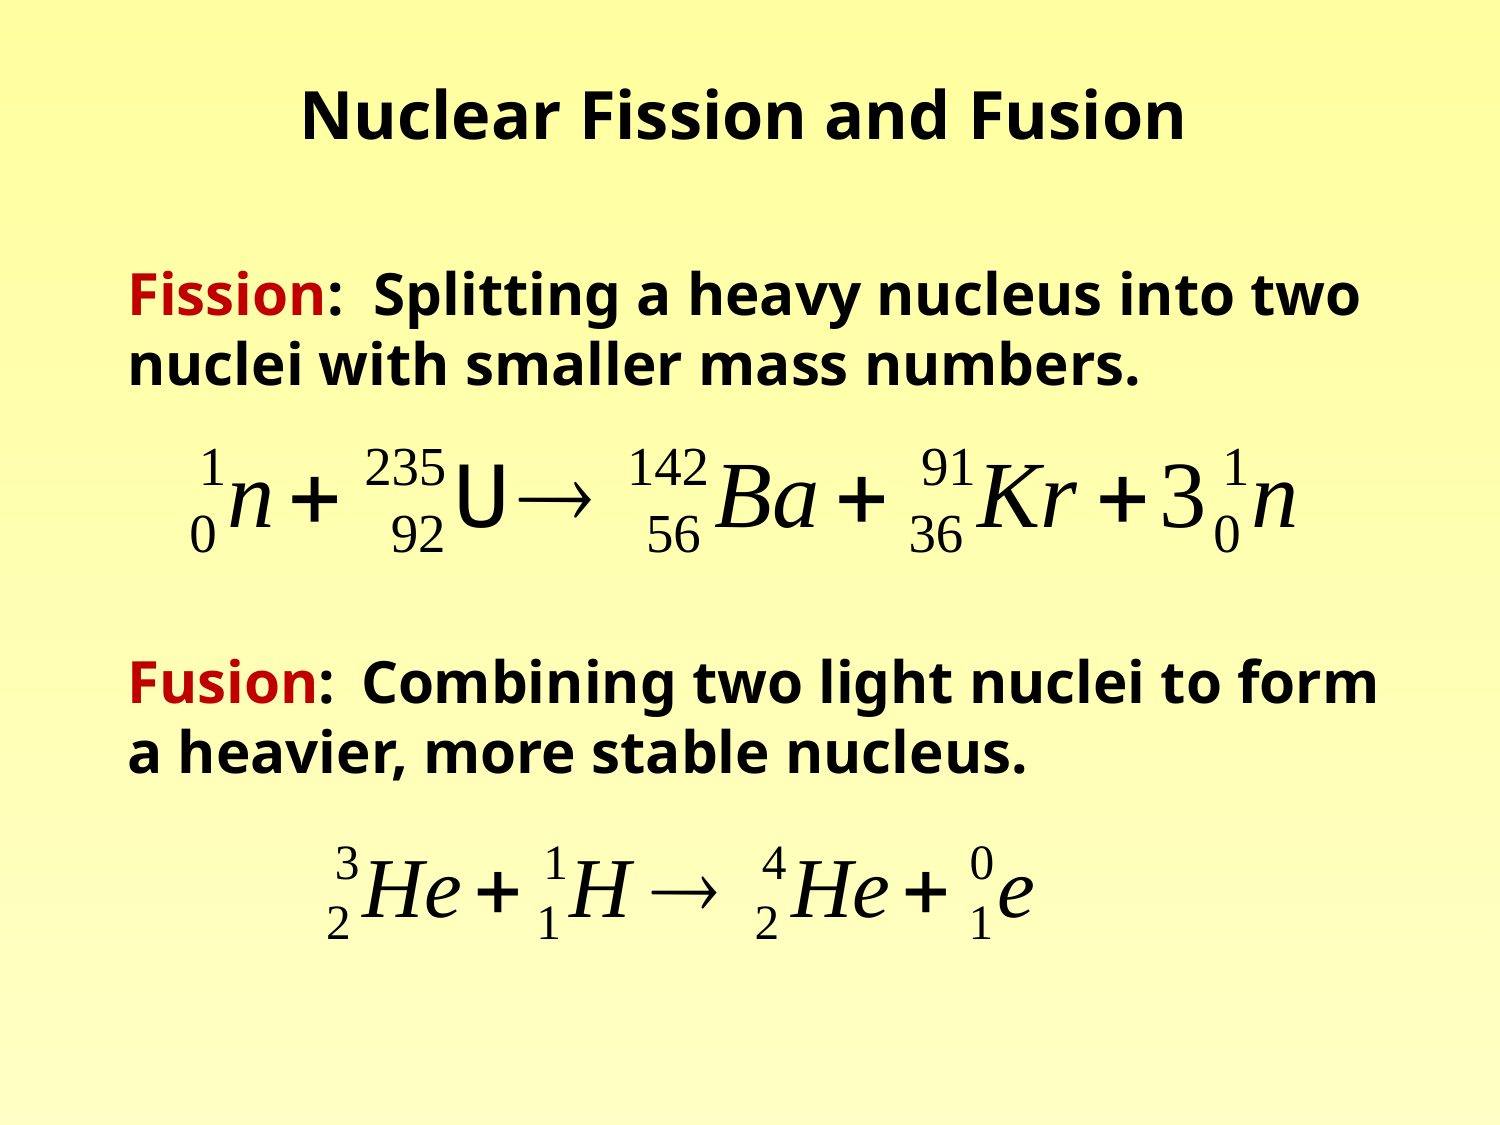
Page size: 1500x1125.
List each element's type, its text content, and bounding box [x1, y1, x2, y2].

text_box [312, 824, 1051, 960]
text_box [174, 424, 1320, 576]
title Nuclear Fission and Fusion [112, 62, 1376, 163]
text_box Fission: Splitting a heavy nucleus into two nuclei with smaller mass numbers. [112, 249, 1438, 405]
list Fusion: Combining two light nuclei to form a heavier, more stable nucleus. [112, 637, 1401, 801]
